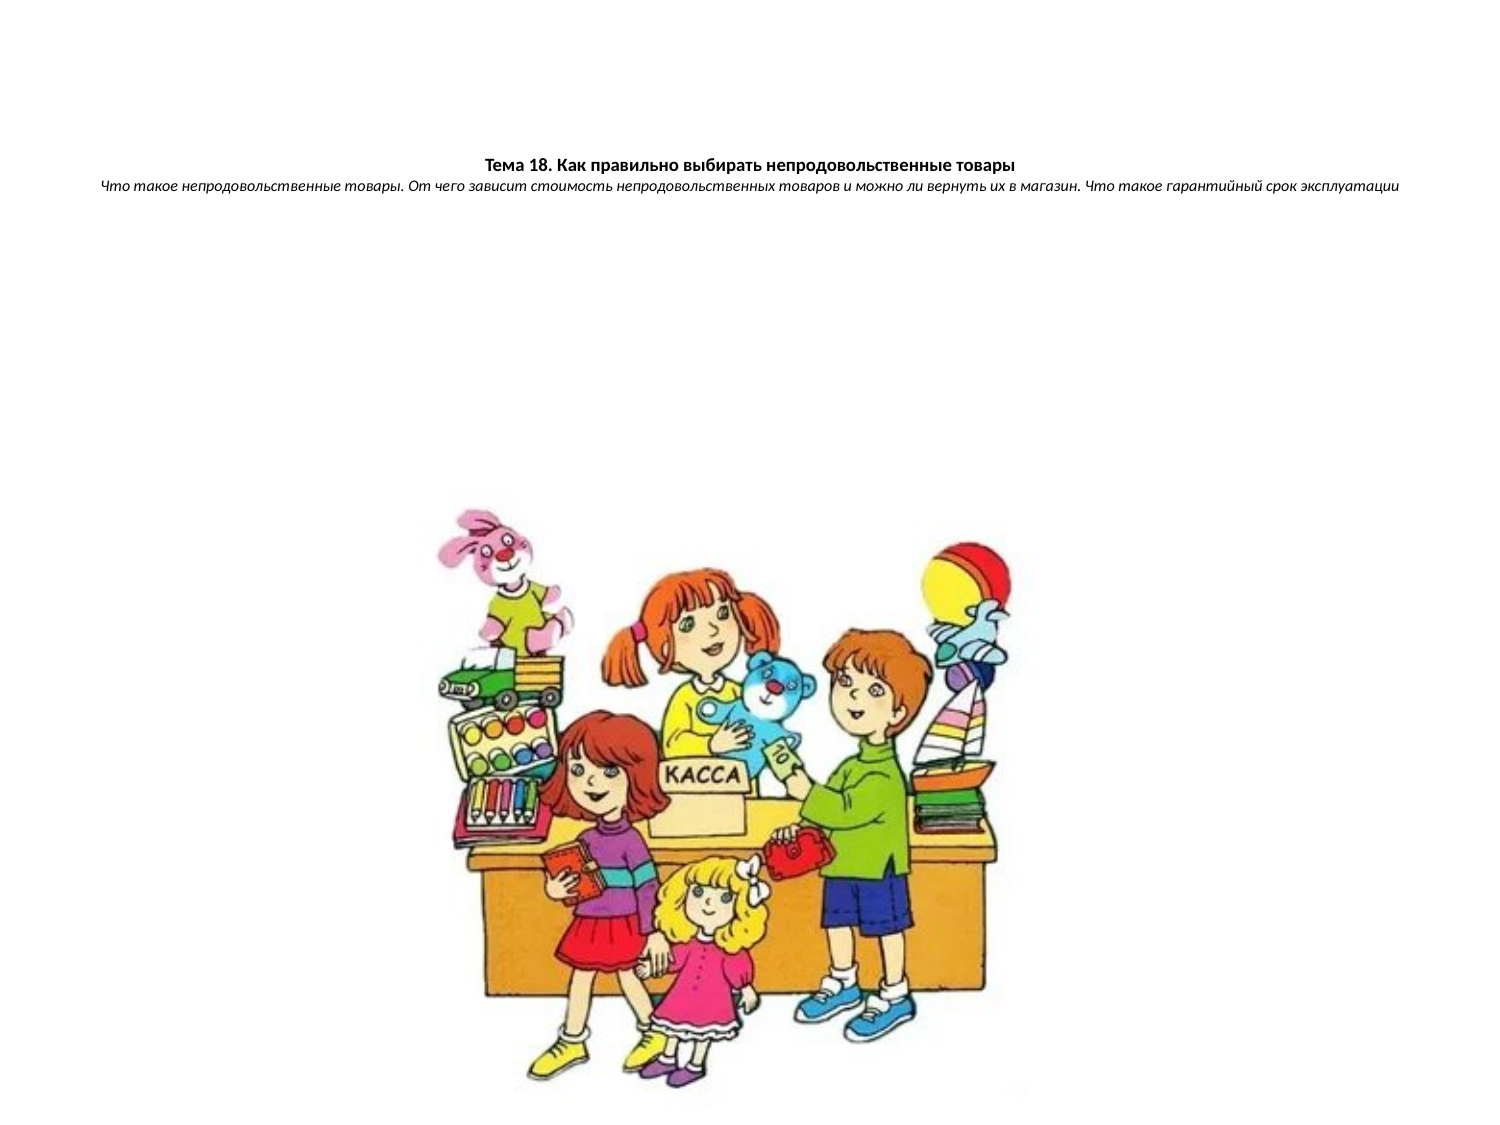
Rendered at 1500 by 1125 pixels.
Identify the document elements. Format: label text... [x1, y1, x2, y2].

picture [359, 491, 1098, 1107]
title Тема 18. Как правильно выбирать непродовольственные товары Что такое непродовольственные товары. От чего зависит стоимость непродовольственных товаров и можно ли вернуть их в магазин. Что такое гарантийный срок эксплуатации [75, 45, 1425, 233]
